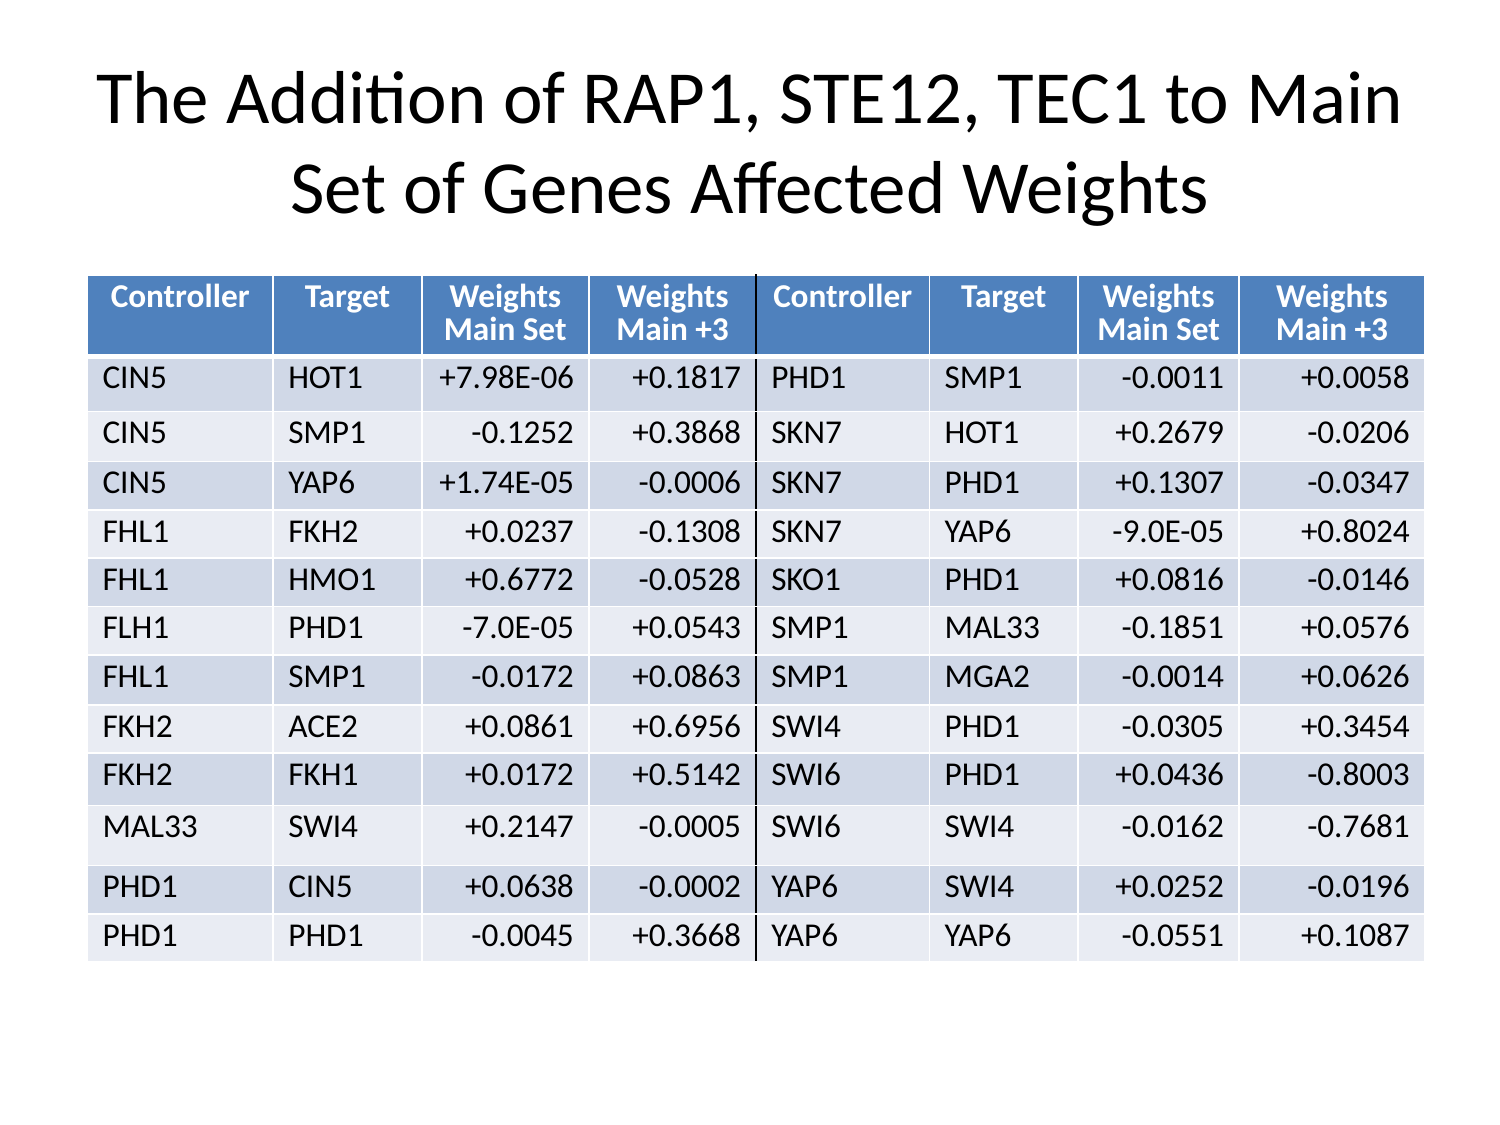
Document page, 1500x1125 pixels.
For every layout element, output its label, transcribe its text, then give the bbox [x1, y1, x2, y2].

table_header Target [930, 276, 1077, 354]
table_cell SWI4 [930, 806, 1077, 865]
table_cell SWI6 [757, 806, 929, 865]
table_cell +0.8024 [1240, 511, 1424, 557]
table_cell FKH2 [88, 706, 272, 752]
table_cell -0.0002 [590, 866, 755, 913]
table_cell +0.0576 [1240, 607, 1424, 654]
table_cell SKN7 [757, 511, 929, 557]
table_cell SWI4 [274, 806, 421, 865]
table_cell +0.3868 [590, 412, 755, 461]
table_cell SMP1 [274, 412, 421, 461]
table_cell +0.0172 [423, 754, 588, 805]
table_cell CIN5 [88, 412, 272, 461]
table_cell FKH1 [274, 754, 421, 805]
table_cell -0.0011 [1079, 359, 1238, 411]
table_cell -0.8003 [1240, 754, 1424, 805]
table_cell PHD1 [930, 706, 1077, 752]
table_cell -0.0006 [590, 462, 755, 509]
table_header Target [274, 276, 421, 354]
table_cell SMP1 [757, 656, 929, 704]
table_header Weights Main Set [423, 276, 588, 354]
table_cell YAP6 [757, 866, 929, 913]
table_cell +1.74E-05 [423, 462, 588, 509]
table_cell YAP6 [930, 511, 1077, 557]
table_cell SKN7 [757, 462, 929, 509]
table_cell -0.7681 [1240, 806, 1424, 865]
table_cell +0.3668 [590, 915, 755, 961]
table_cell +0.1307 [1079, 462, 1238, 509]
table_cell MAL33 [88, 806, 272, 865]
table_cell +0.0863 [590, 656, 755, 704]
table_cell PHD1 [757, 359, 929, 411]
table_cell MGA2 [930, 656, 1077, 704]
table_cell YAP6 [930, 915, 1077, 961]
table_cell -0.0528 [590, 559, 755, 606]
table_cell PHD1 [930, 754, 1077, 805]
table_cell +0.0436 [1079, 754, 1238, 805]
table_cell YAP6 [274, 462, 421, 509]
table_cell +0.6956 [590, 706, 755, 752]
table_cell HOT1 [930, 412, 1077, 461]
table_cell SWI6 [757, 754, 929, 805]
table_cell MAL33 [930, 607, 1077, 654]
table_cell -0.0045 [423, 915, 588, 961]
table_cell +0.0861 [423, 706, 588, 752]
table_cell CIN5 [88, 462, 272, 509]
table_cell +0.0252 [1079, 866, 1238, 913]
table_cell +0.1817 [590, 359, 755, 411]
table_cell +0.6772 [423, 559, 588, 606]
table_cell PHD1 [274, 607, 421, 654]
table_cell -0.0014 [1079, 656, 1238, 704]
table_cell -9.0E-05 [1079, 511, 1238, 557]
table_cell SWI4 [757, 706, 929, 752]
table_header Weights Main Set [1079, 276, 1238, 354]
table_cell PHD1 [930, 462, 1077, 509]
table_cell -0.0172 [423, 656, 588, 704]
table_cell FKH2 [274, 511, 421, 557]
table_cell +0.5142 [590, 754, 755, 805]
table_cell -0.0146 [1240, 559, 1424, 606]
table_cell FKH2 [88, 754, 272, 805]
table_cell -0.0347 [1240, 462, 1424, 509]
table_cell +0.0237 [423, 511, 588, 557]
table_cell -0.0005 [590, 806, 755, 865]
table_cell FLH1 [88, 607, 272, 654]
table_cell +7.98E-06 [423, 359, 588, 411]
table_cell SKO1 [757, 559, 929, 606]
table_cell -0.0305 [1079, 706, 1238, 752]
table_cell -0.1851 [1079, 607, 1238, 654]
table_cell YAP6 [757, 915, 929, 961]
table_cell +0.0058 [1240, 359, 1424, 411]
table_cell +0.0638 [423, 866, 588, 913]
table_cell CIN5 [88, 359, 272, 411]
table_cell CIN5 [274, 866, 421, 913]
table_cell +0.0816 [1079, 559, 1238, 606]
table_cell SMP1 [930, 359, 1077, 411]
table_cell +0.2147 [423, 806, 588, 865]
table_cell PHD1 [88, 866, 272, 913]
table_header Controller [757, 276, 929, 354]
table_cell SKN7 [757, 412, 929, 461]
table_cell -0.1252 [423, 412, 588, 461]
table_cell FHL1 [88, 656, 272, 704]
table_header Weights Main +3 [590, 276, 755, 354]
table_cell -0.0162 [1079, 806, 1238, 865]
table_cell +0.2679 [1079, 412, 1238, 461]
table_cell +0.0626 [1240, 656, 1424, 704]
table_cell -0.0551 [1079, 915, 1238, 961]
table_cell SWI4 [930, 866, 1077, 913]
table_header Weights Main +3 [1240, 276, 1424, 354]
title The Addition of RAP1, STE12, TEC1 to Main Set of Genes Affected Weights [75, 45, 1425, 233]
table_cell FHL1 [88, 559, 272, 606]
table_cell -0.0196 [1240, 866, 1424, 913]
table_cell PHD1 [88, 915, 272, 961]
table_cell HMO1 [274, 559, 421, 606]
table_header Controller [88, 276, 272, 354]
table_cell +0.0543 [590, 607, 755, 654]
table_cell +0.3454 [1240, 706, 1424, 752]
table_cell -7.0E-05 [423, 607, 588, 654]
table_cell ACE2 [274, 706, 421, 752]
table_cell SMP1 [274, 656, 421, 704]
table_cell PHD1 [930, 559, 1077, 606]
table_cell -0.0206 [1240, 412, 1424, 461]
table_cell -0.1308 [590, 511, 755, 557]
table_cell FHL1 [88, 511, 272, 557]
table_cell +0.1087 [1240, 915, 1424, 961]
table_cell PHD1 [274, 915, 421, 961]
table_cell HOT1 [274, 359, 421, 411]
table_cell SMP1 [757, 607, 929, 654]
